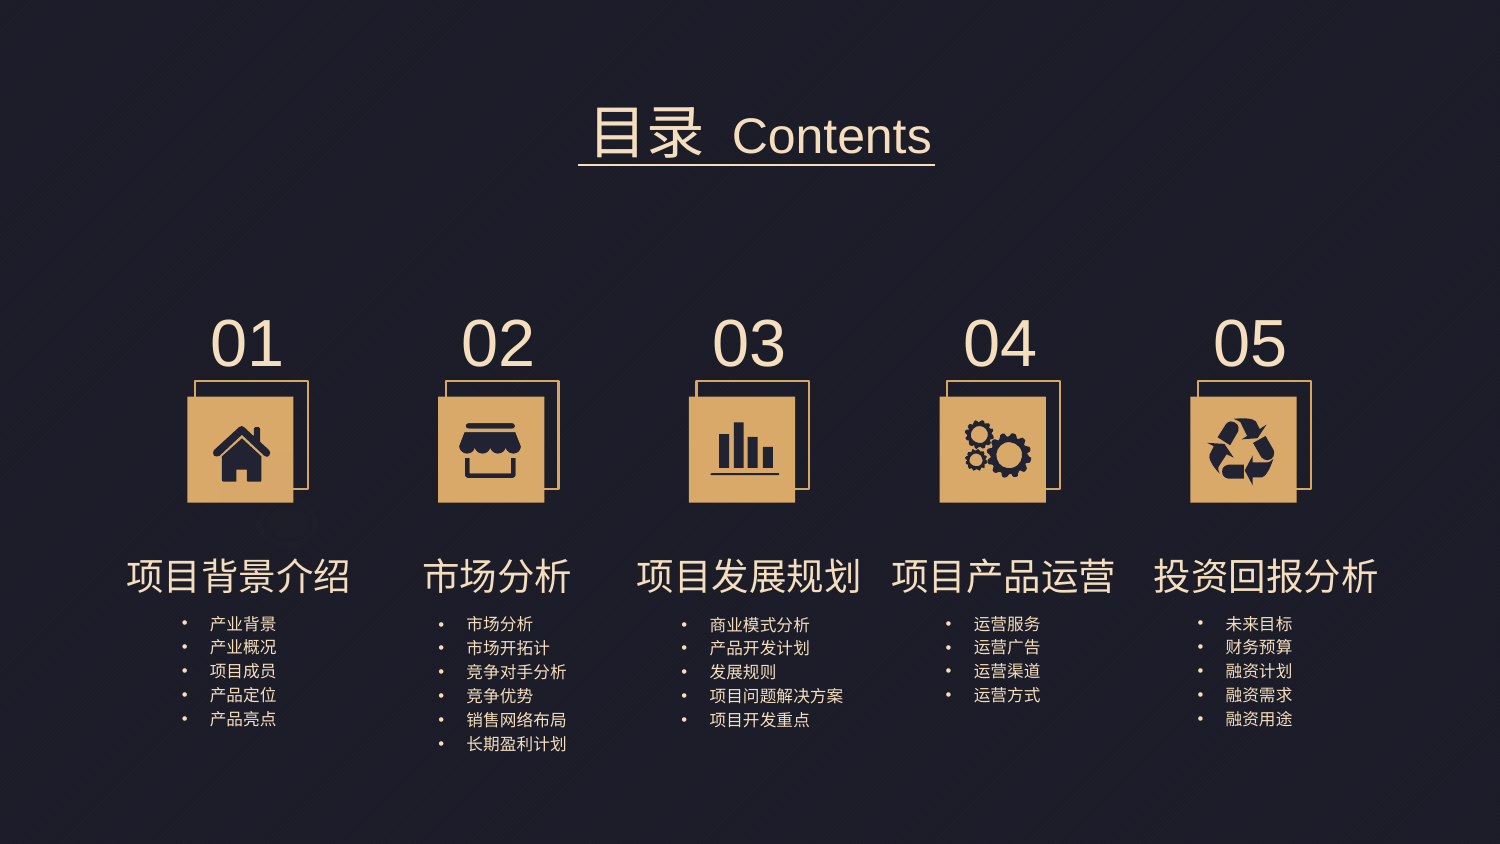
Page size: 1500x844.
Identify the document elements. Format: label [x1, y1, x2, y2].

text_box [105, 279, 362, 761]
text_box [1133, 279, 1400, 761]
text_box [363, 279, 697, 762]
text_box [511, 75, 1009, 166]
text_box [964, 420, 1033, 478]
text_box [710, 421, 780, 476]
text_box [697, 279, 941, 738]
text_box [941, 279, 1132, 737]
